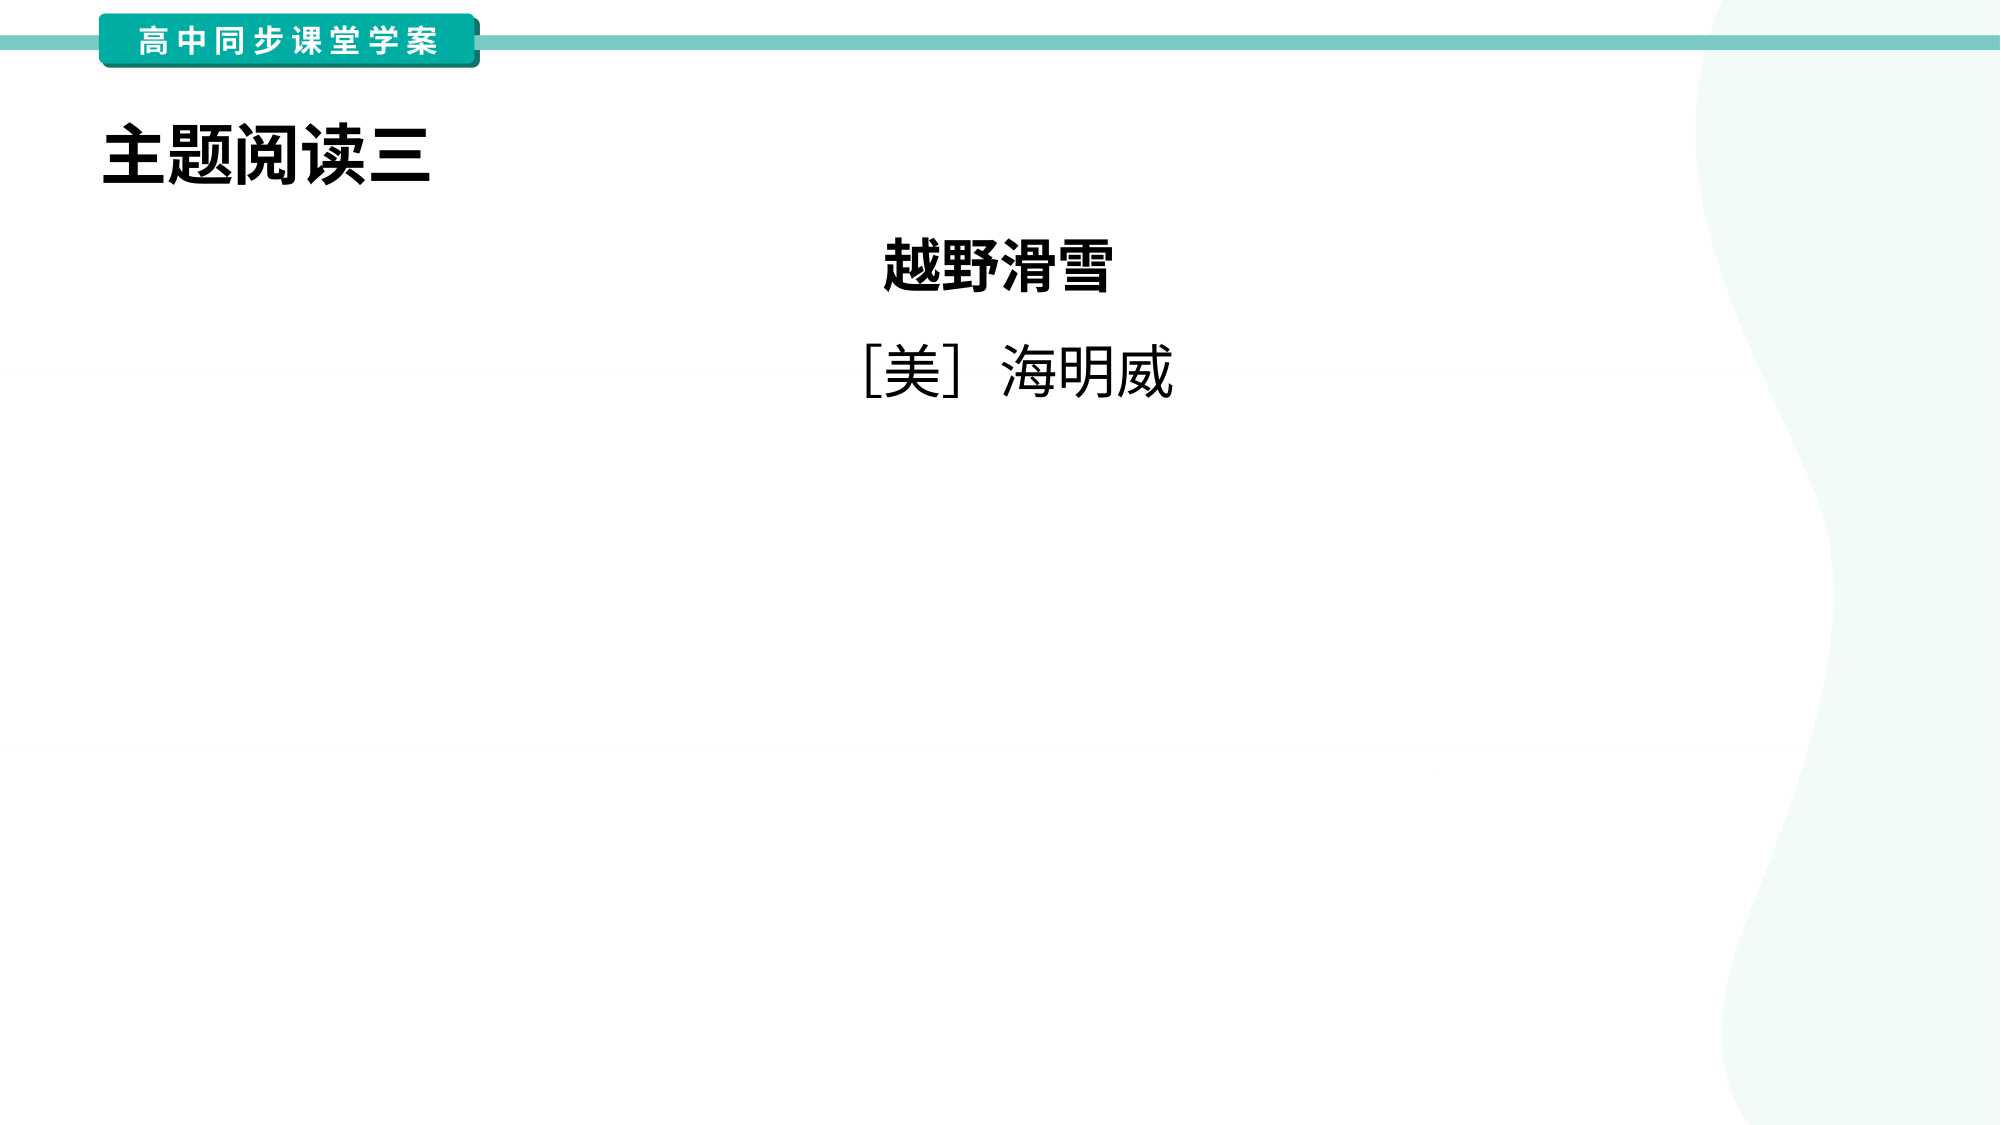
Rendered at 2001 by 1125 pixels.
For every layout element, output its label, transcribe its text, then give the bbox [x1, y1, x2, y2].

text_box 主题阅读三 [100, 76, 1899, 254]
picture [0, 0, 2000, 1125]
